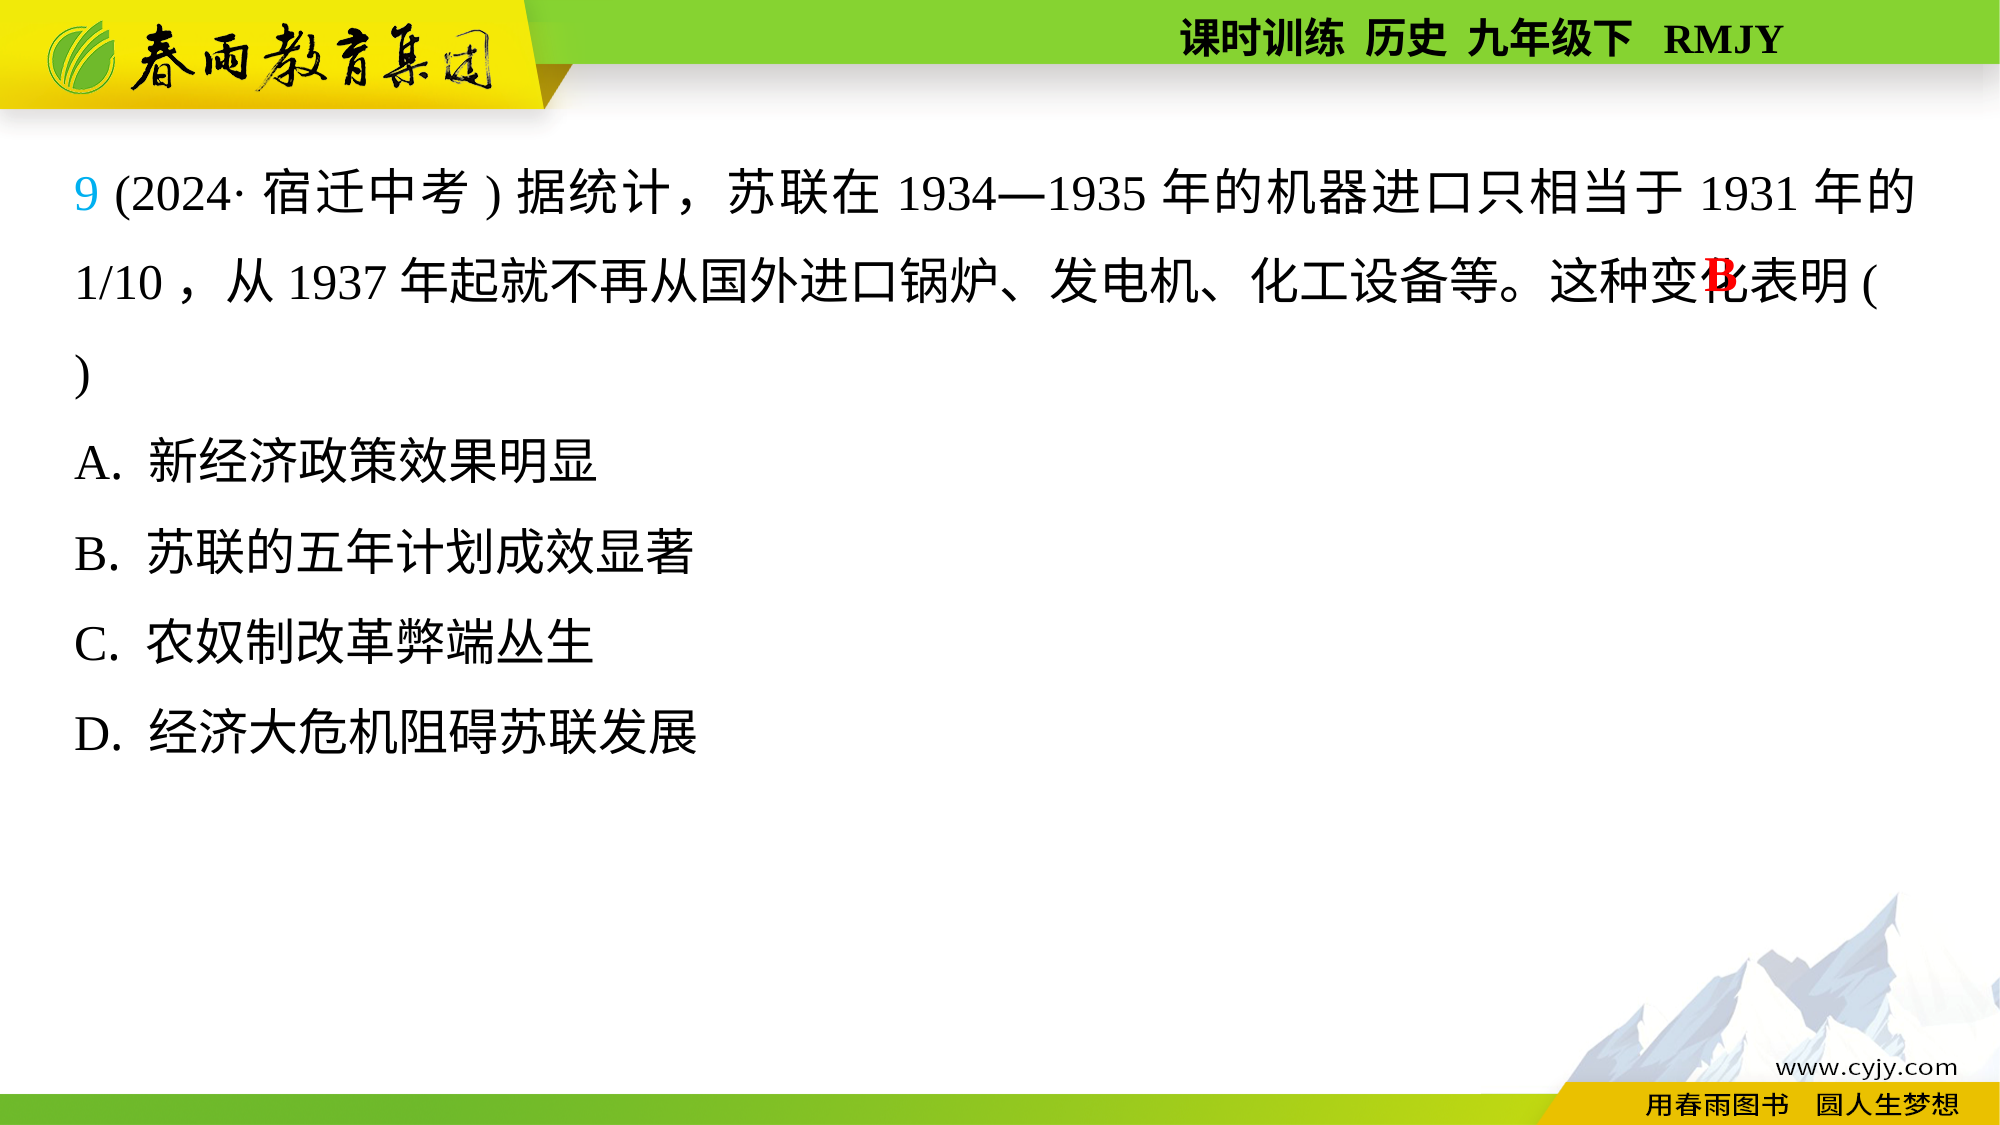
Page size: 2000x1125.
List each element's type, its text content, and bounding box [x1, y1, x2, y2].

list 9 (2024·宿迁中考)据统计，苏联在1934—1935年的机器进口只相当于1931年的1/10，从1937年起就不再从国外进口锅炉、发电机、化工设备等。这种变化表明( ) A. 新经济政策效果明显 B. 苏联的五年计划成效显著 C. 农奴制改革弊端丛生 D. 经济大危机阻碍苏联发展 [59, 122, 1944, 683]
text_box B [1689, 234, 1753, 310]
picture [0, 0, 2000, 1125]
